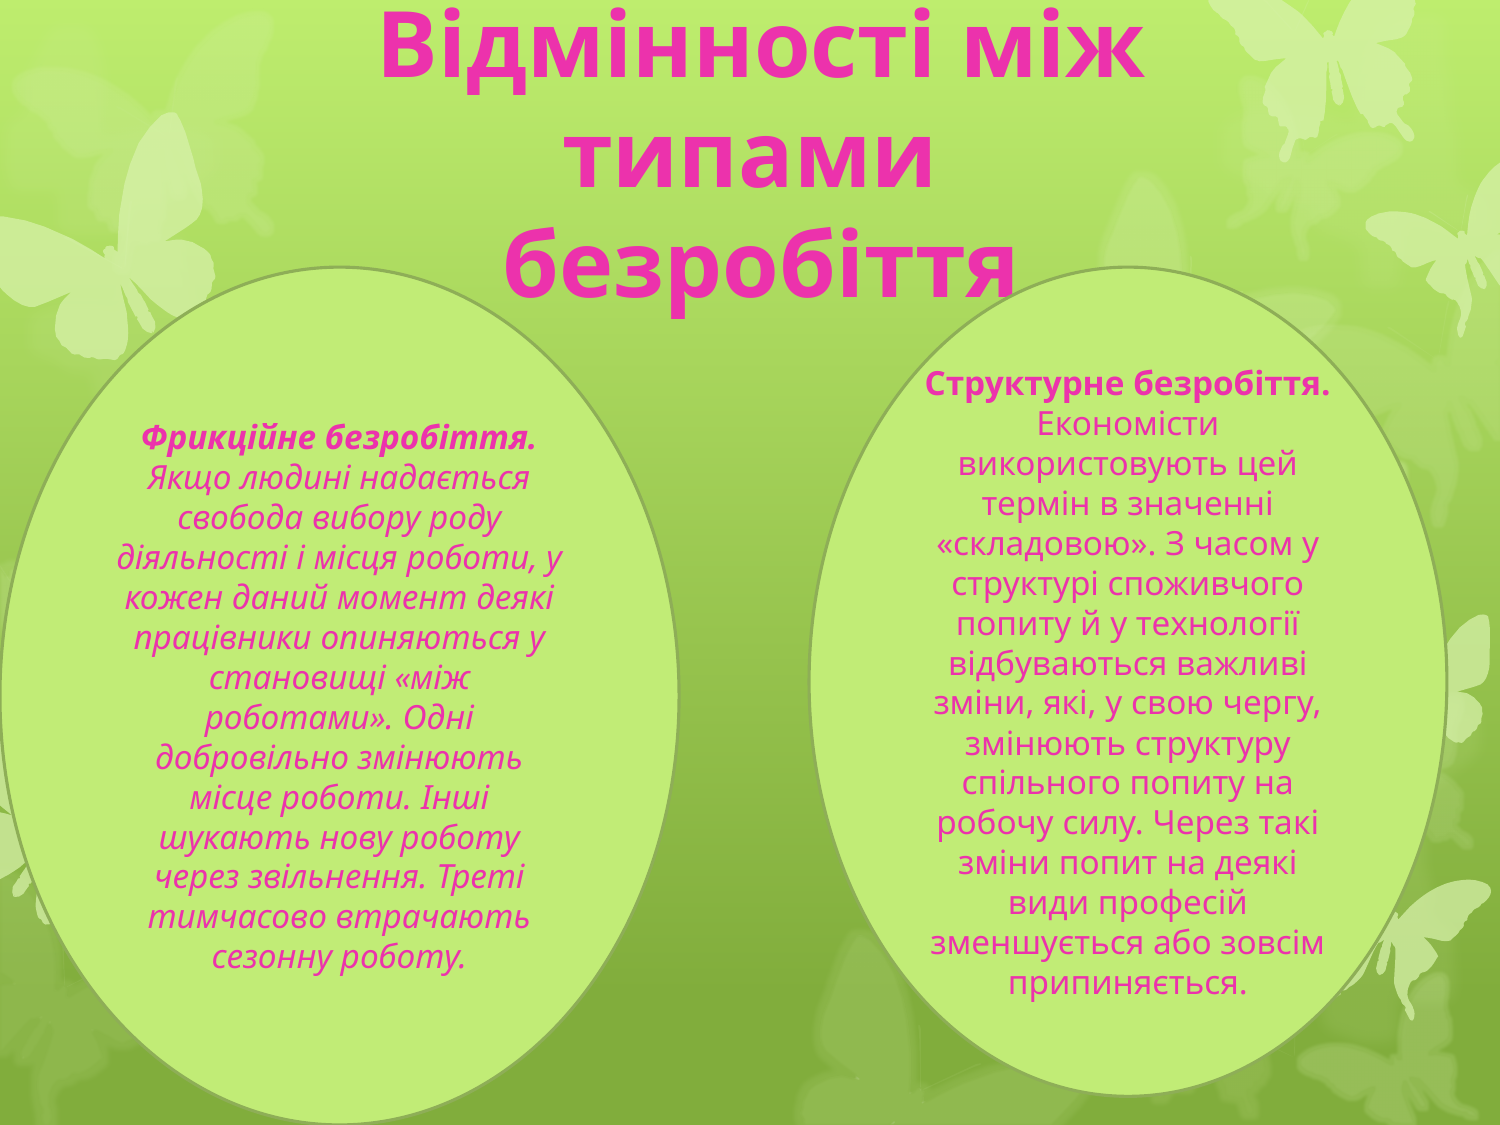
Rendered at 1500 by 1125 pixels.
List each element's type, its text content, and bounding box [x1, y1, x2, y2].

text_box Фрикційне безробіття. Якщо людині надається свобода вибору роду діяльності і місця роботи, у кожен даний момент деякі працівники опиняються у становищі «між роботами». Одні добровільно змінюють місце роботи. Інші шукають нову роботу через звільнення. Треті тимчасово втрачають сезонну роботу. [0, 265, 681, 1125]
text_box Структурне безробіття. Економісти використовують цей термін в значенні «складовою». З часом у структурі споживчого попиту й у технології відбуваються важливі зміни, які, у свою чергу, змінюють структуру спільного попиту на робочу силу. Через такі зміни попит на деякі види професій зменшується або зовсім припиняється. [807, 265, 1449, 1098]
title Відмінності між типами безробіття [215, 101, 1308, 200]
